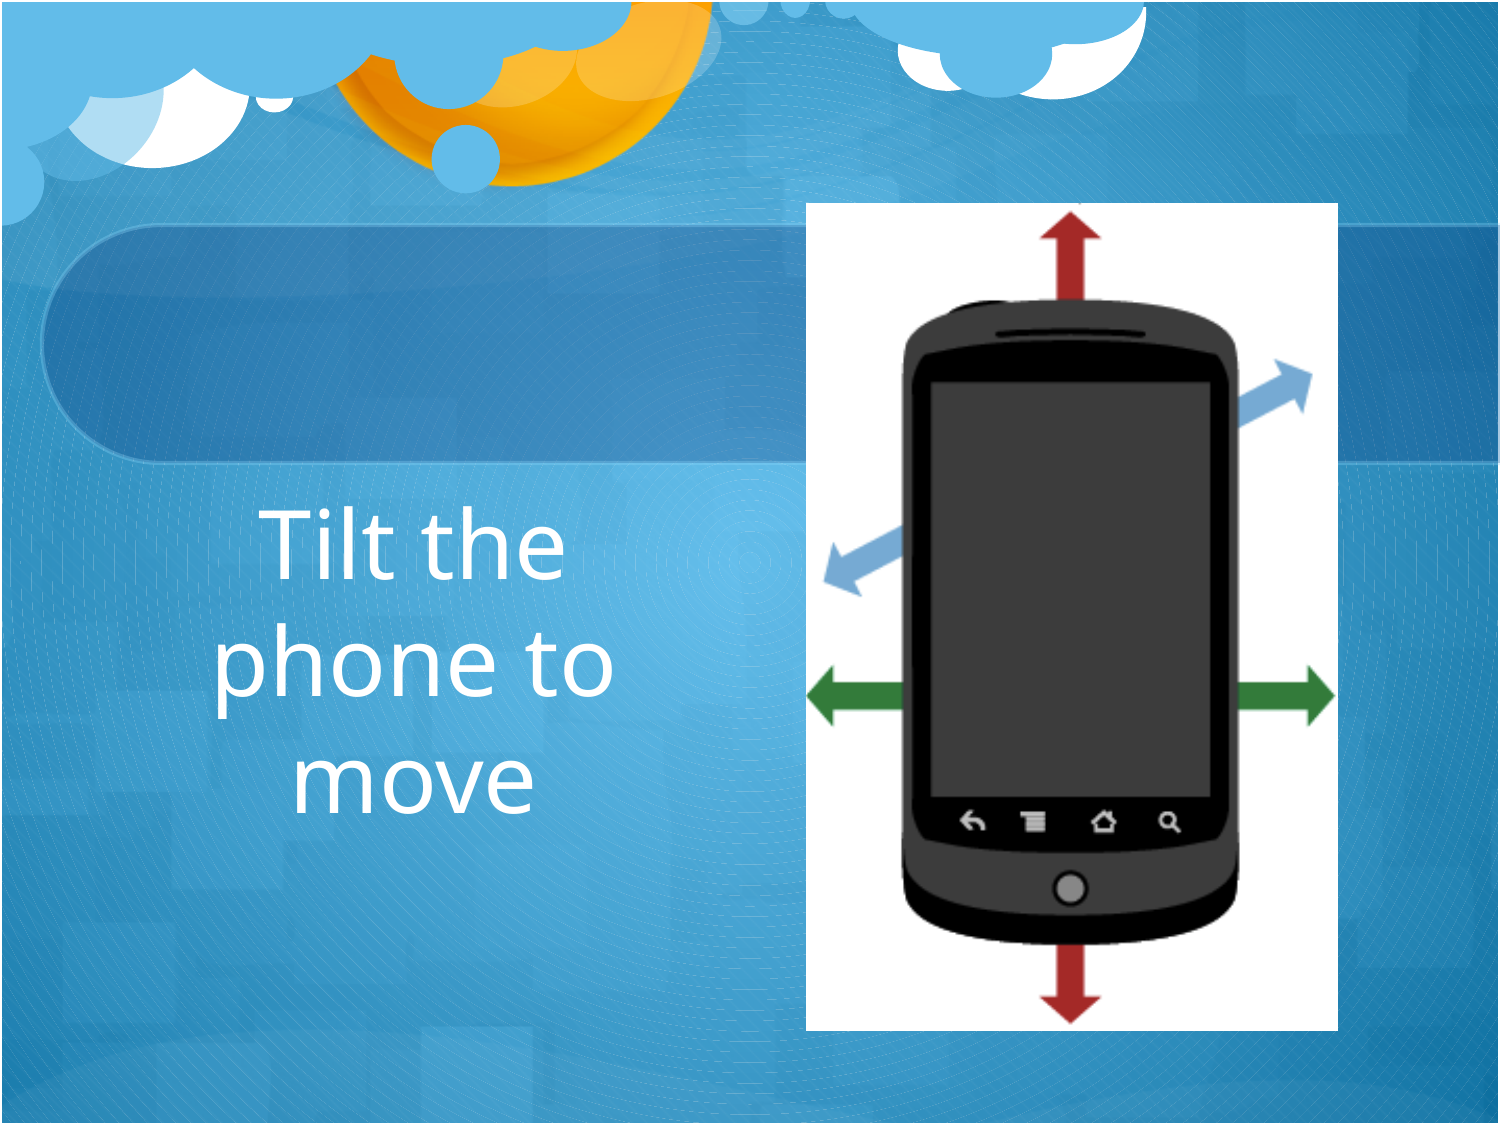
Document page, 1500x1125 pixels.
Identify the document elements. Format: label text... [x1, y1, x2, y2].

picture [2, 2, 1498, 1123]
title Tilt the phone to move [95, 468, 732, 847]
